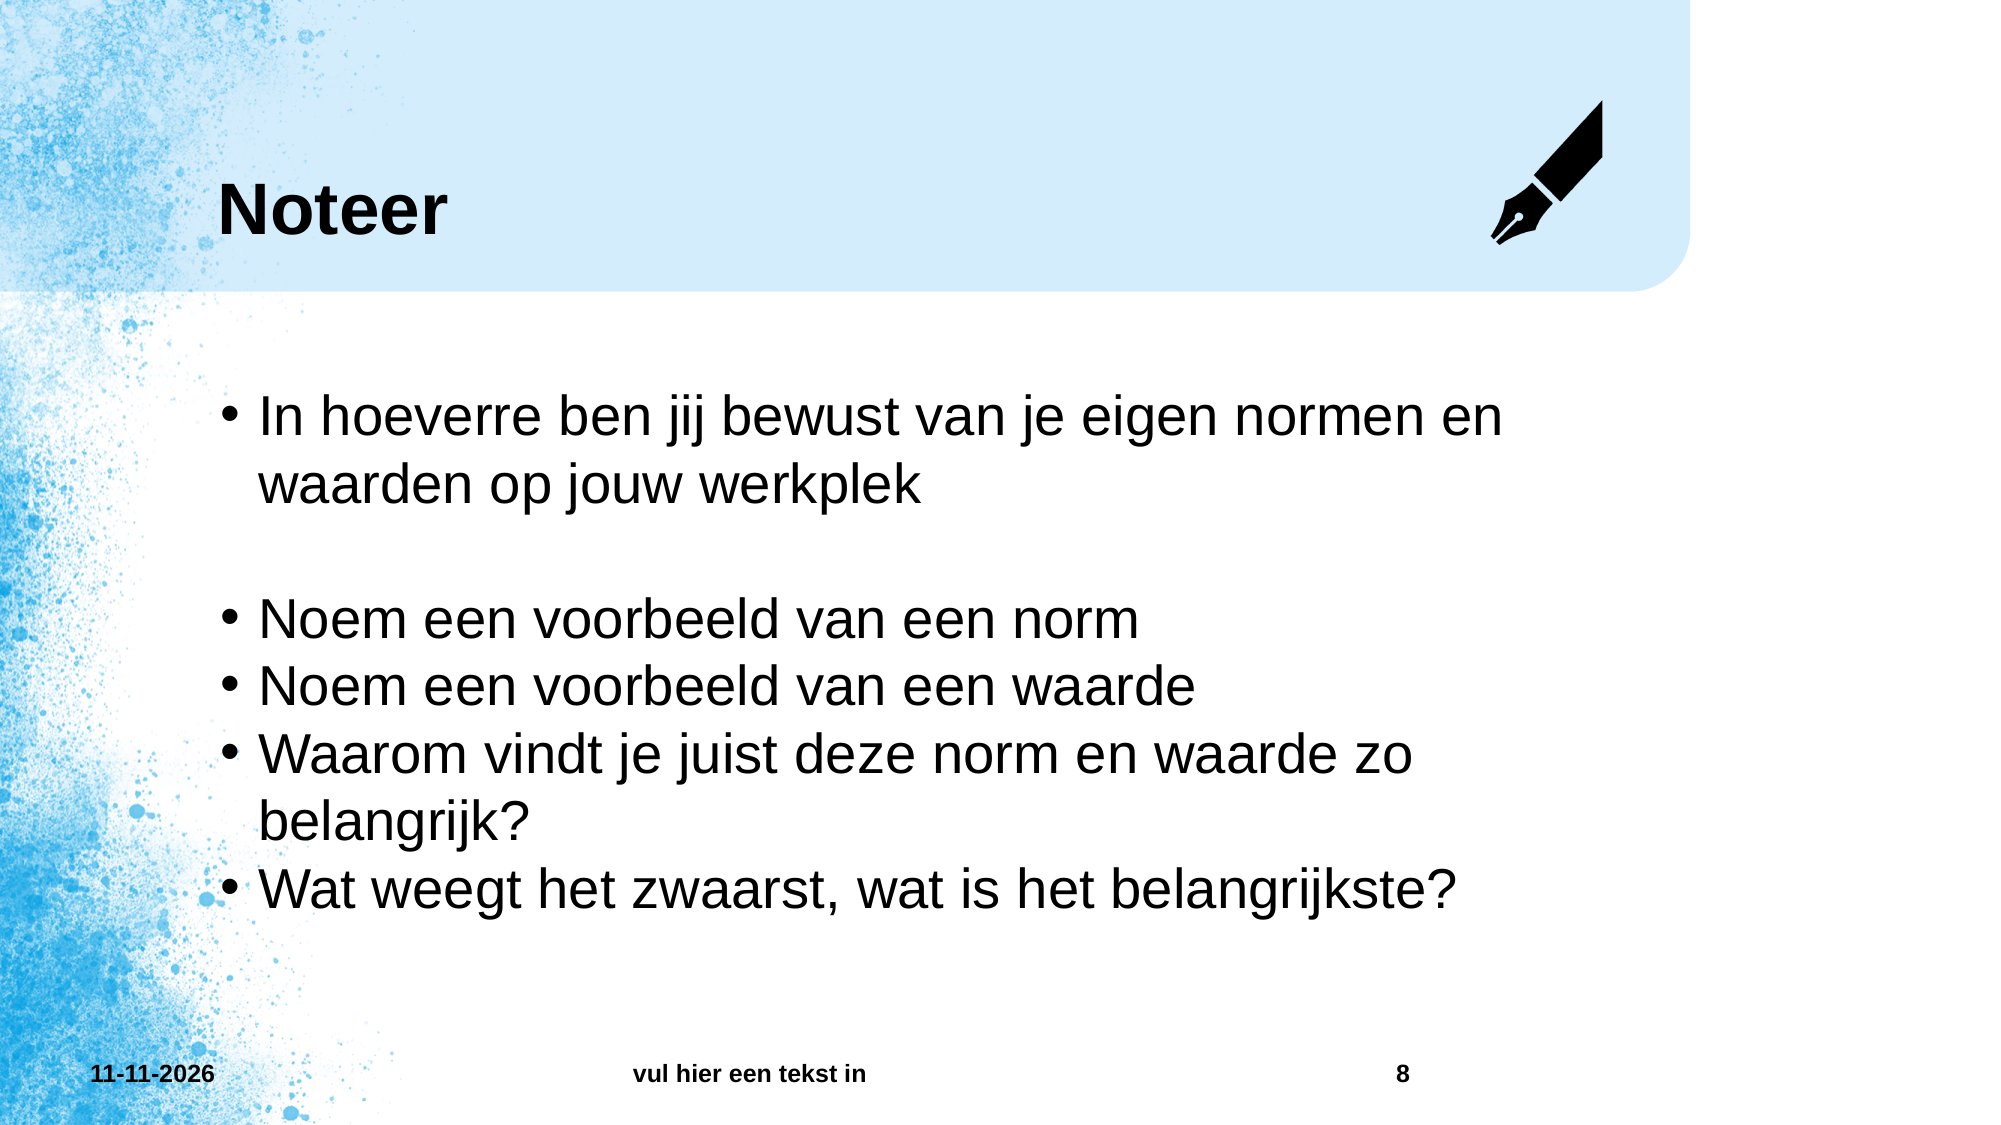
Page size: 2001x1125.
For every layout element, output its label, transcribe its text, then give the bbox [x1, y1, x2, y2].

list In hoeverre ben jij bewust van je eigen normen en waarden op jouw werkplek Noem een voorbeeld van een norm Noem een voorbeeld van een waarde Waarom vindt je juist deze norm en waarde zo belangrijk? Wat weegt het zwaarst, wat is het belangrijkste? [220, 379, 1650, 935]
title Noteer [217, 61, 1556, 250]
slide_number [75, 1042, 425, 1103]
footer vul hier een tekst in [512, 1042, 988, 1103]
picture [0, 0, 415, 1125]
slide_number 8 [1074, 1042, 1425, 1103]
picture [1470, 97, 1621, 248]
